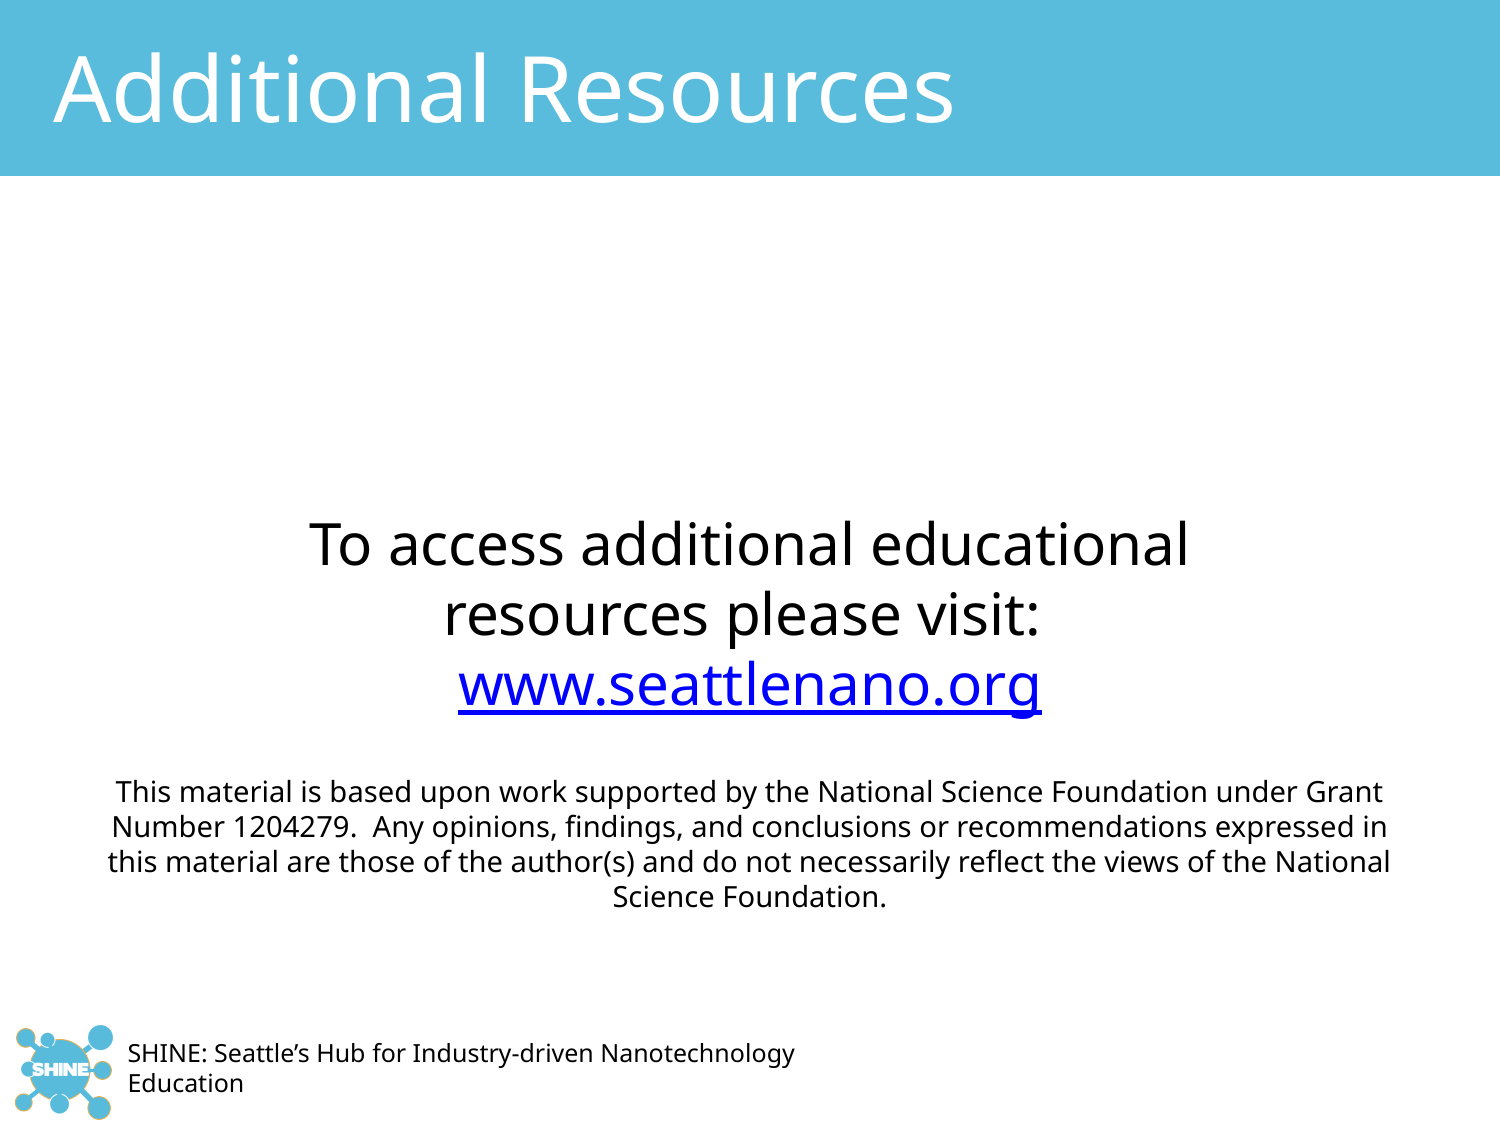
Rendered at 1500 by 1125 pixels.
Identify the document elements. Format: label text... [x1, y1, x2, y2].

title Additional Resources [0, 0, 1500, 176]
text_box SHINE: Seattle’s Hub for Industry-driven Nanotechnology Education [119, 1037, 913, 1098]
picture [12, 1024, 116, 1120]
